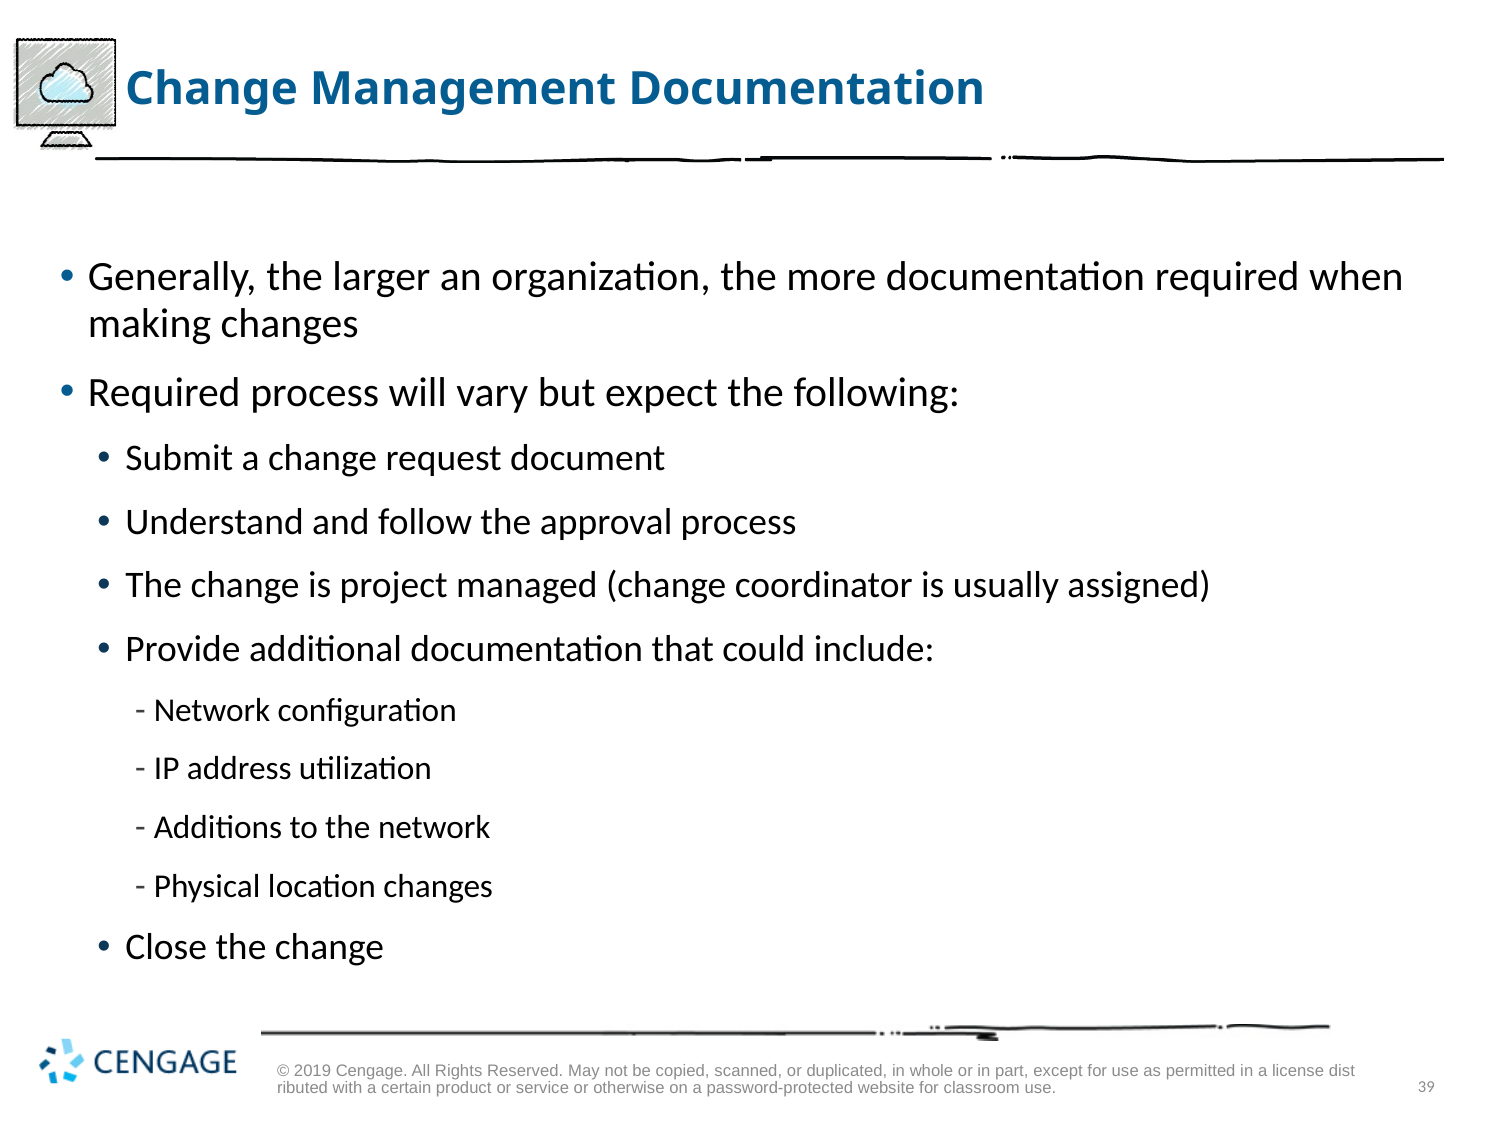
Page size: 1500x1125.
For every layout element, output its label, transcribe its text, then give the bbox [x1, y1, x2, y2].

list Generally, the larger an organization, the more documentation required when making changes Required process will vary but expect the following: Submit a change request document Understand and follow the approval process The change is project managed (change coordinator is usually assigned) Provide additional documentation that could include: Network configuration IP address utilization Additions to the network Physical location changes Close the change [59, 252, 1441, 976]
title Change Management Documentation [125, 66, 1442, 116]
picture [13, 36, 117, 151]
picture [261, 1024, 1331, 1041]
footer © 2019 Cengage. All Rights Reserved. May not be copied, scanned, or duplicated, in whole or in part, except for use as permitted in a license distributed with a certain product or service or otherwise on a password-protected website for classroom use. [262, 1050, 1375, 1091]
picture [95, 155, 1444, 163]
picture [19, 1025, 249, 1096]
